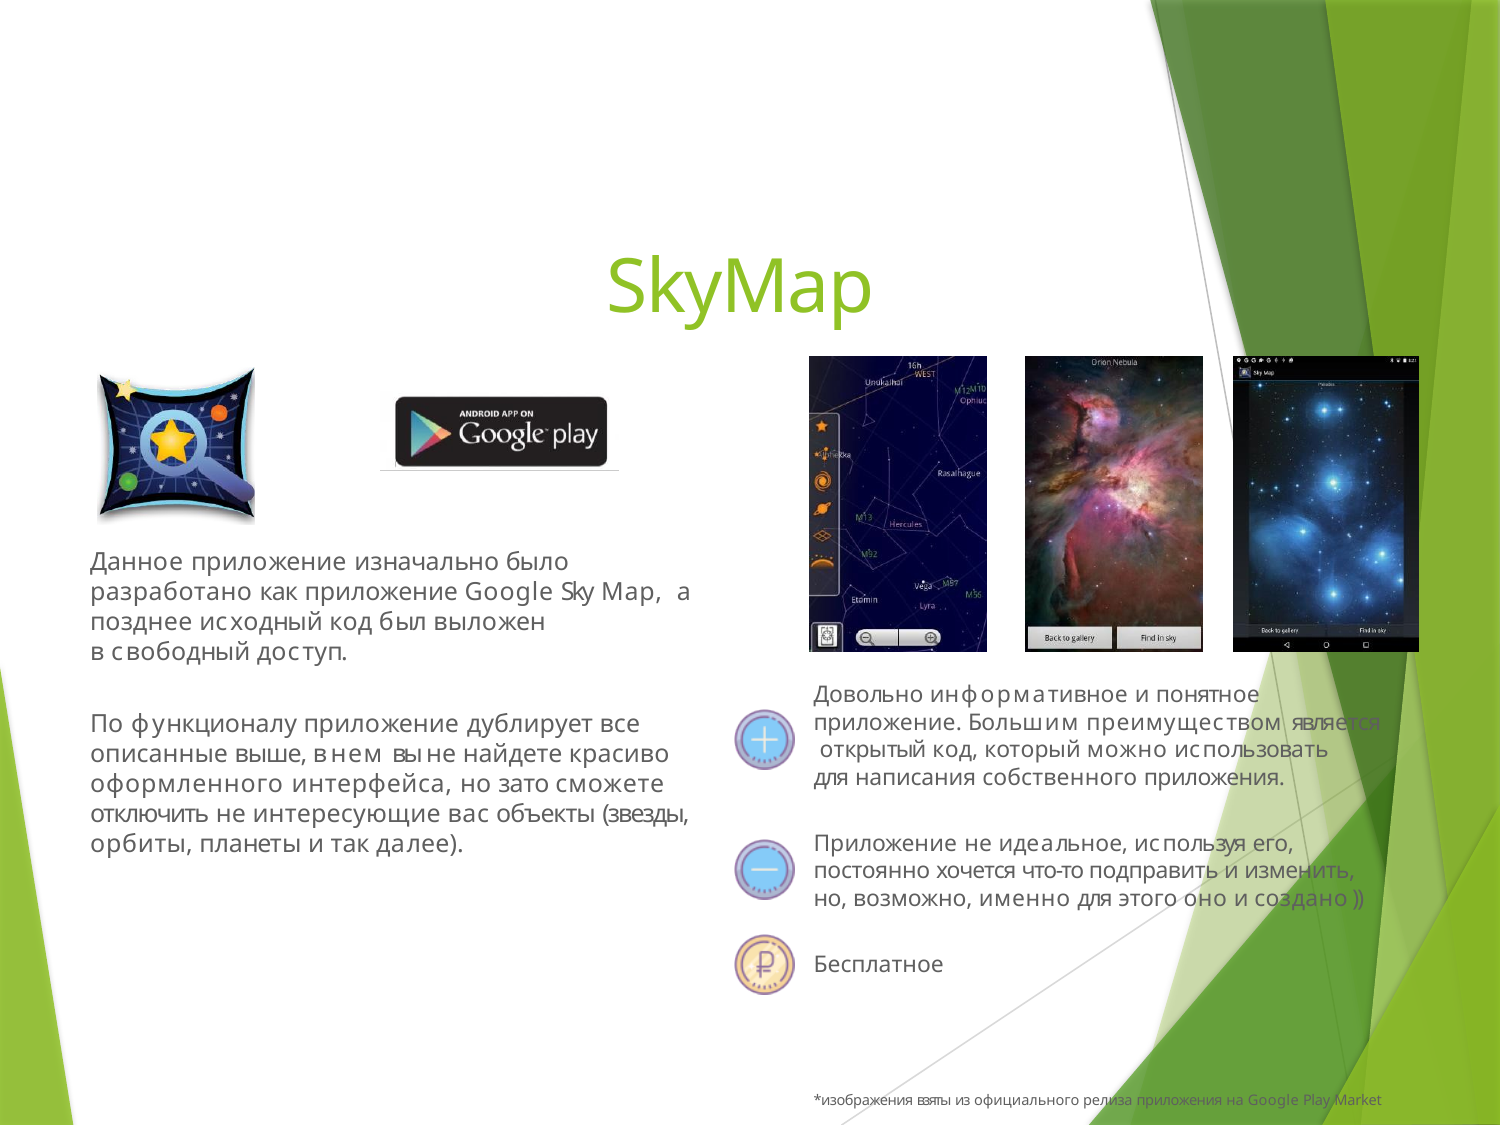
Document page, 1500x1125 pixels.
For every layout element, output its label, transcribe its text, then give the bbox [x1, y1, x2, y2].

text_box *изображения взяты из официального релиза приложения на Google Play Market [811, 1088, 1415, 1109]
picture [733, 934, 796, 995]
picture [379, 390, 620, 472]
text_box Довольно информативное и понятное приложение. Большим преимуществом является открытый код, который можно использовать для написания собственного приложения. [811, 677, 1386, 790]
text_box Бесплатное [811, 947, 954, 977]
text_box Данное приложение изначально было разработано как приложение Google Sky Map, а позднее исходный код был выложен в свободный доступ. [87, 543, 694, 666]
text_box Приложение не идеальное, используя его, постоянно хочется что-то подправить и изменить, но, возможно, именно для этого оно и создано )) [811, 826, 1388, 911]
picture [1233, 355, 1419, 652]
picture [1024, 355, 1203, 652]
title SkyMap [604, 235, 896, 426]
text_box По функционалу приложение дублирует все описанные выше, в нем вы не найдете красиво оформленного интерфейса, но зато сможете отключить не интересующие вас объекты (звезды, орбиты, планеты и так далее). [87, 705, 719, 858]
picture [733, 838, 796, 900]
picture [733, 708, 796, 770]
picture [808, 355, 987, 652]
picture [96, 366, 255, 525]
